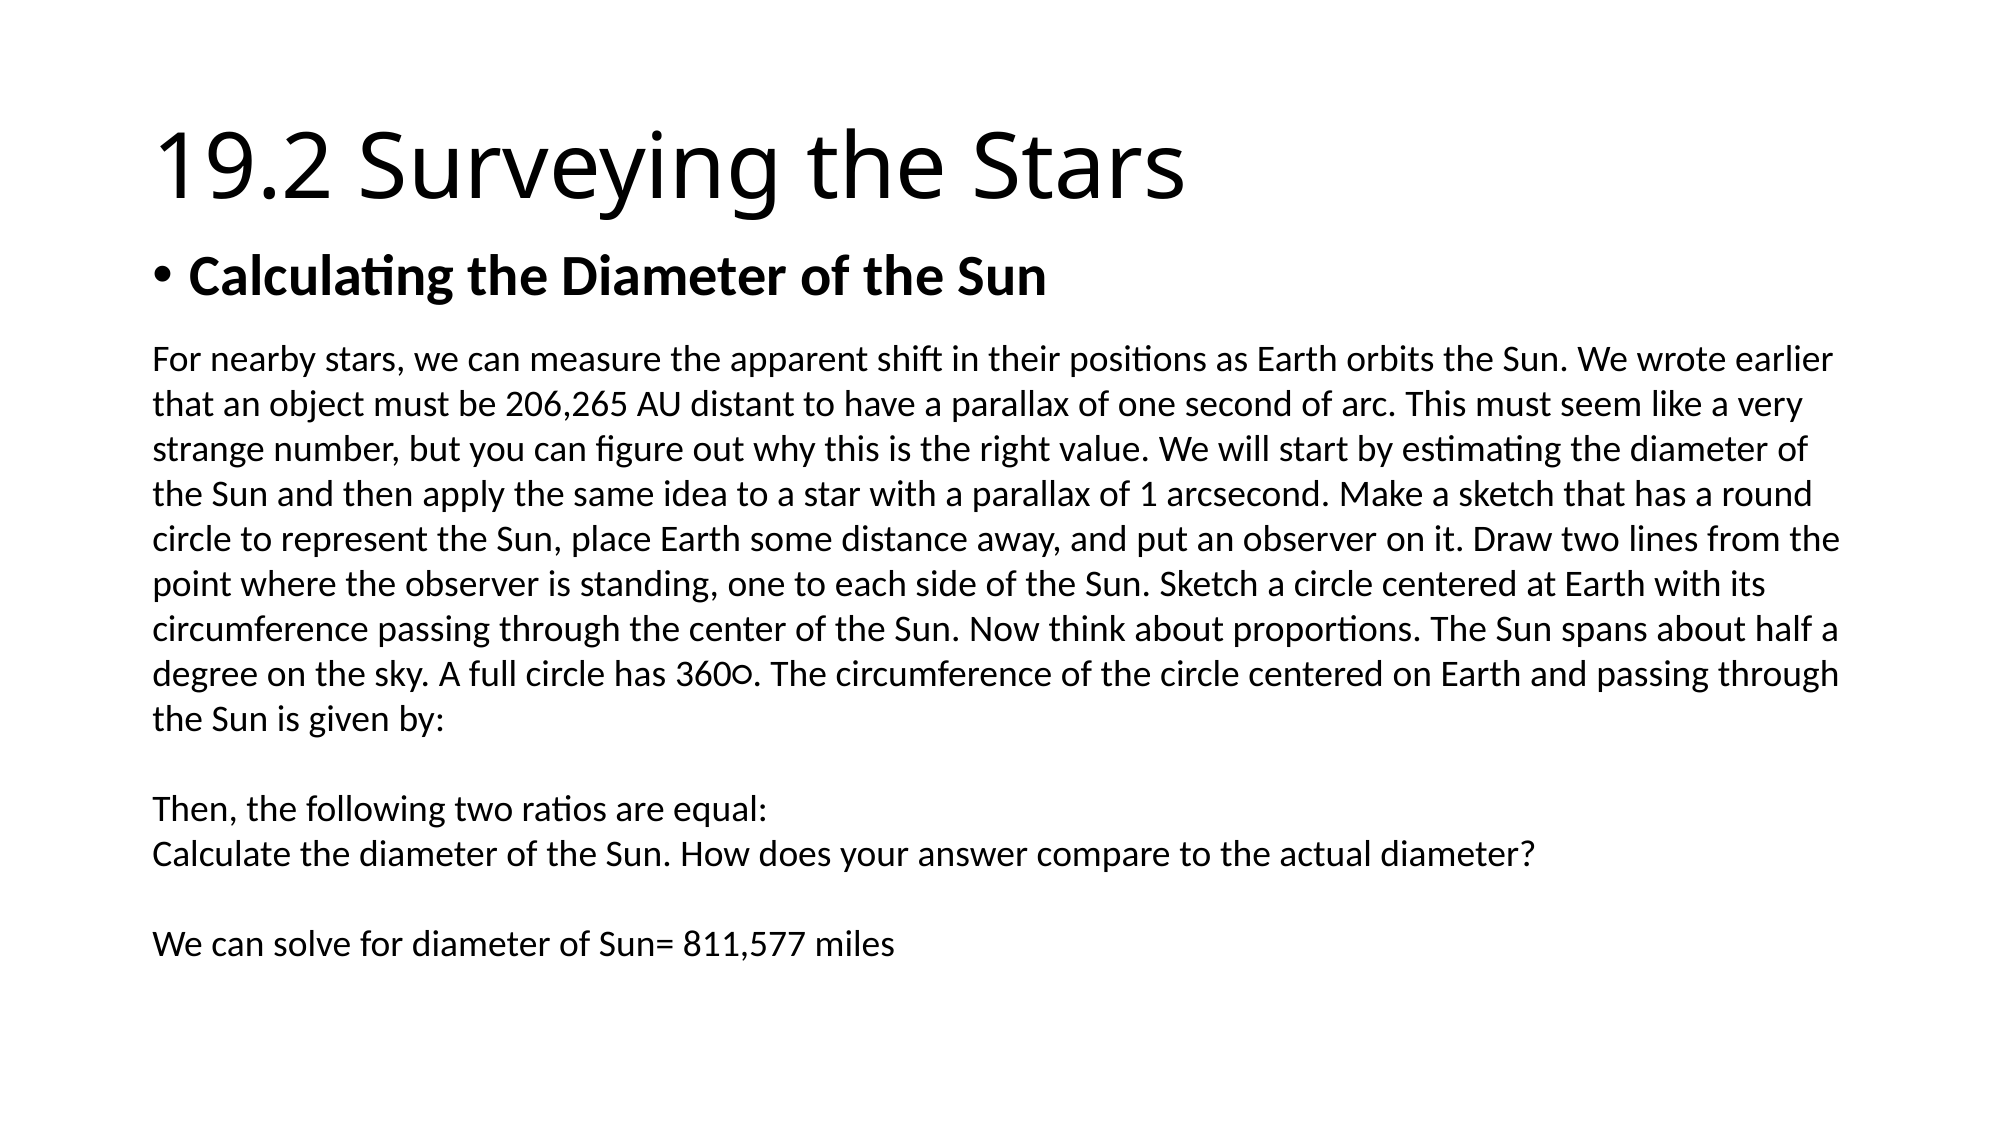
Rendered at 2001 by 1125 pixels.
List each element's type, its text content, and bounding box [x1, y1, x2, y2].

list Calculating the Diameter of the Sun [137, 237, 1863, 339]
title 19.2 Surveying the Stars [137, 59, 1863, 237]
